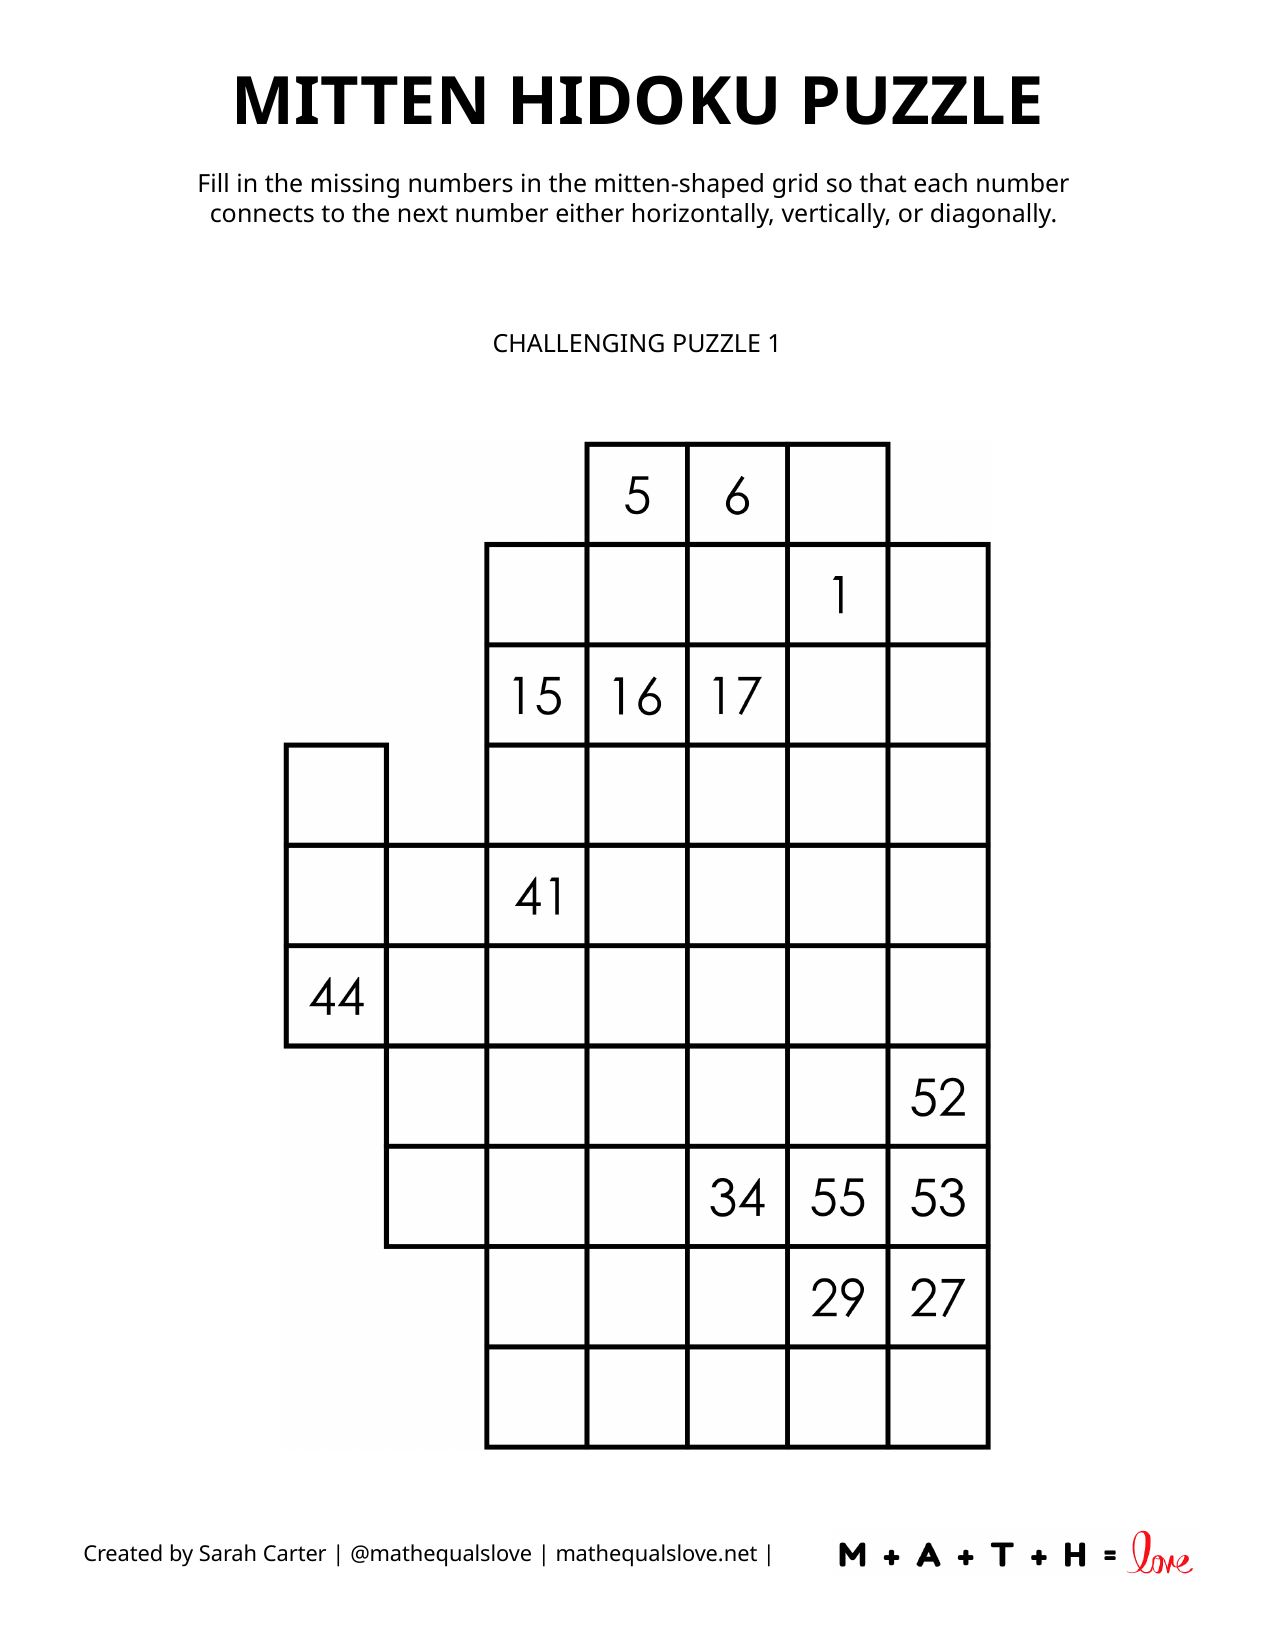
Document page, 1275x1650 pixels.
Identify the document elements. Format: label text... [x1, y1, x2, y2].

text_box Created by Sarah Carter | @mathequalslove | mathequalslove.net | [68, 1532, 826, 1574]
text_box CHALLENGING PUZZLE 1 [197, 327, 1077, 378]
text_box Fill in the missing numbers in the mitten-shaped grid so that each number connects to the next number either horizontally, vertically, or diagonally. [0, 160, 1275, 235]
text_box MITTEN HIDOKU PUZZLE [66, 50, 1211, 145]
picture [280, 439, 994, 1453]
picture [826, 1527, 1203, 1579]
